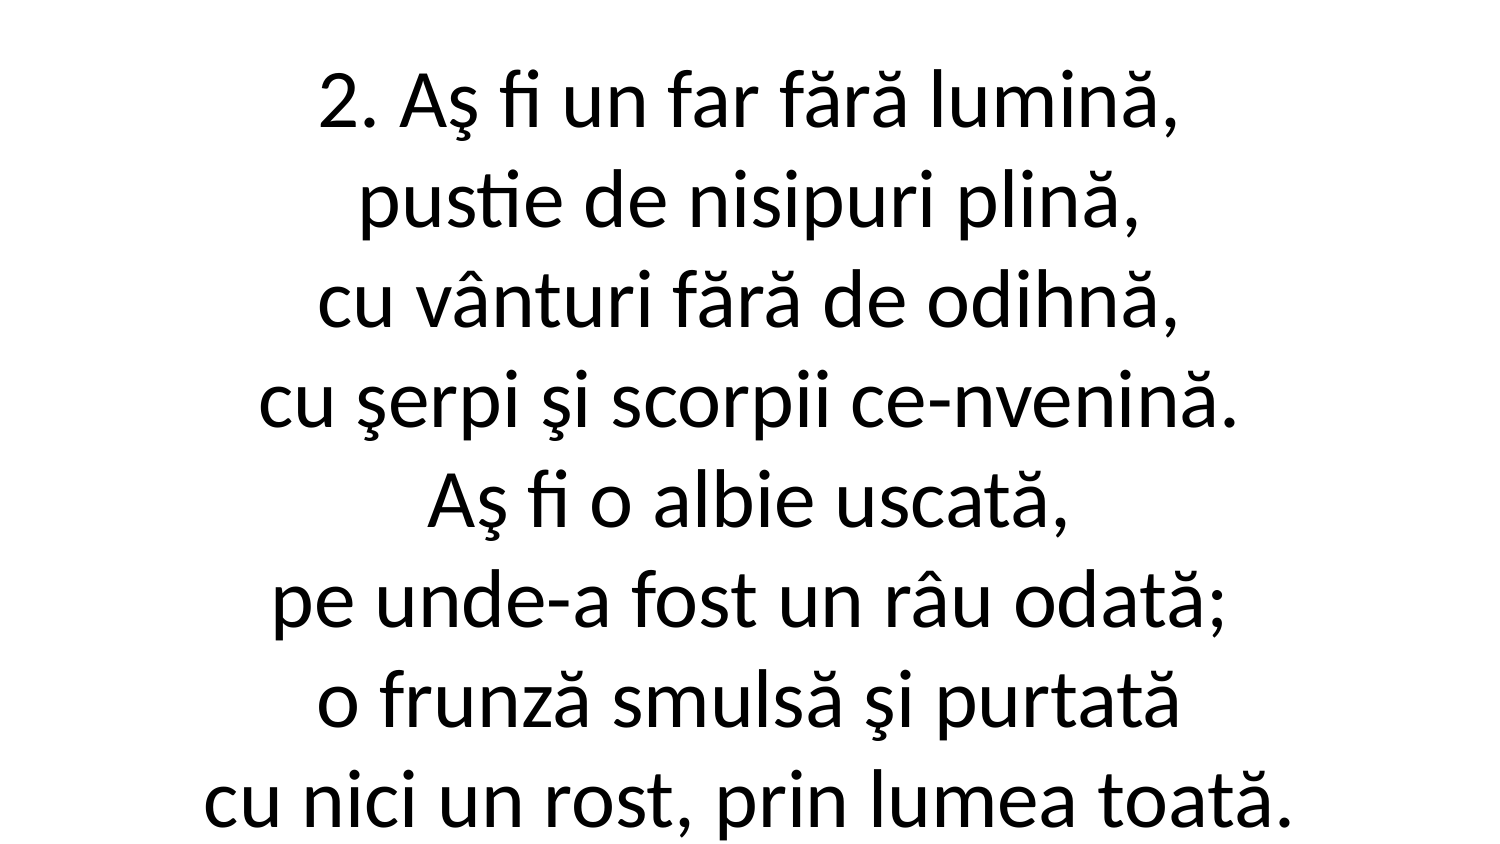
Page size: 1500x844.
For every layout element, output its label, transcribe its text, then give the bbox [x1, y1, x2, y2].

text_box 2. Aş fi un far fără lumină, pustie de nisipuri plină, cu vânturi fără de odihnă, cu şerpi şi scorpii ce-nvenină. Aş fi o albie uscată, pe unde-a fost un râu odată; o frunză smulsă şi purtată cu nici un rost, prin lumea toată. [188, 0, 1311, 844]
